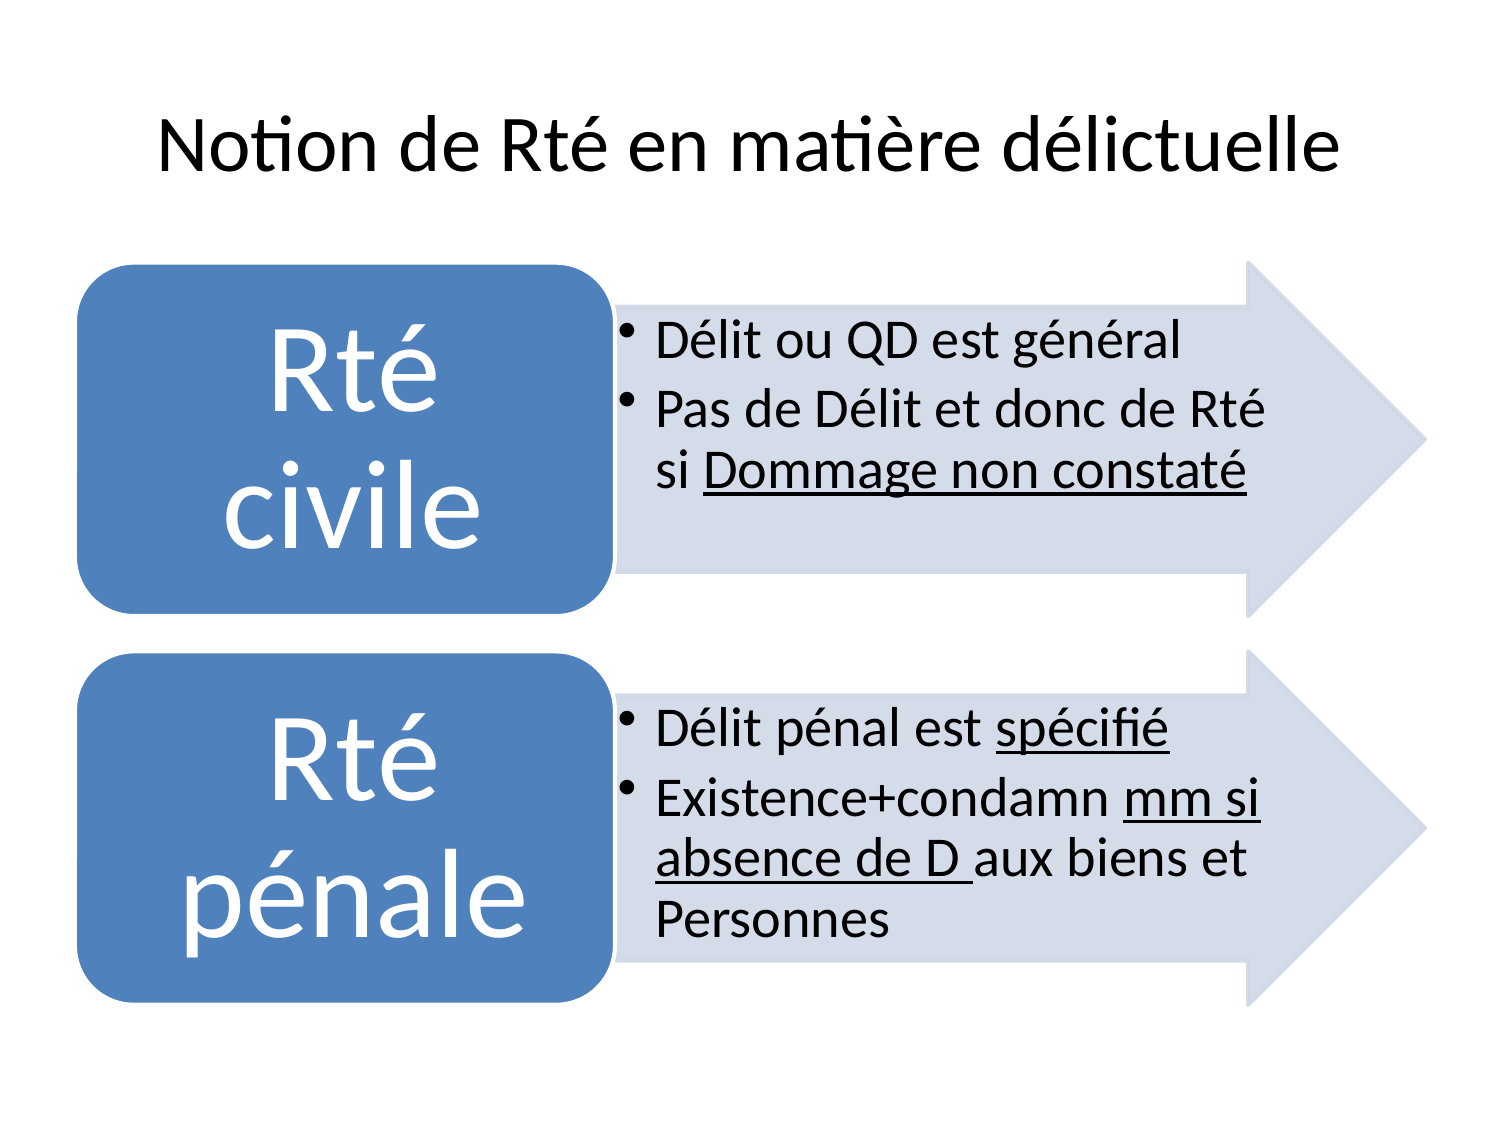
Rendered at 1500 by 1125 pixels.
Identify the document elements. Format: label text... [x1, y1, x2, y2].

title Notion de Rté en matière délictuelle [75, 45, 1425, 233]
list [74, 262, 1426, 1006]
